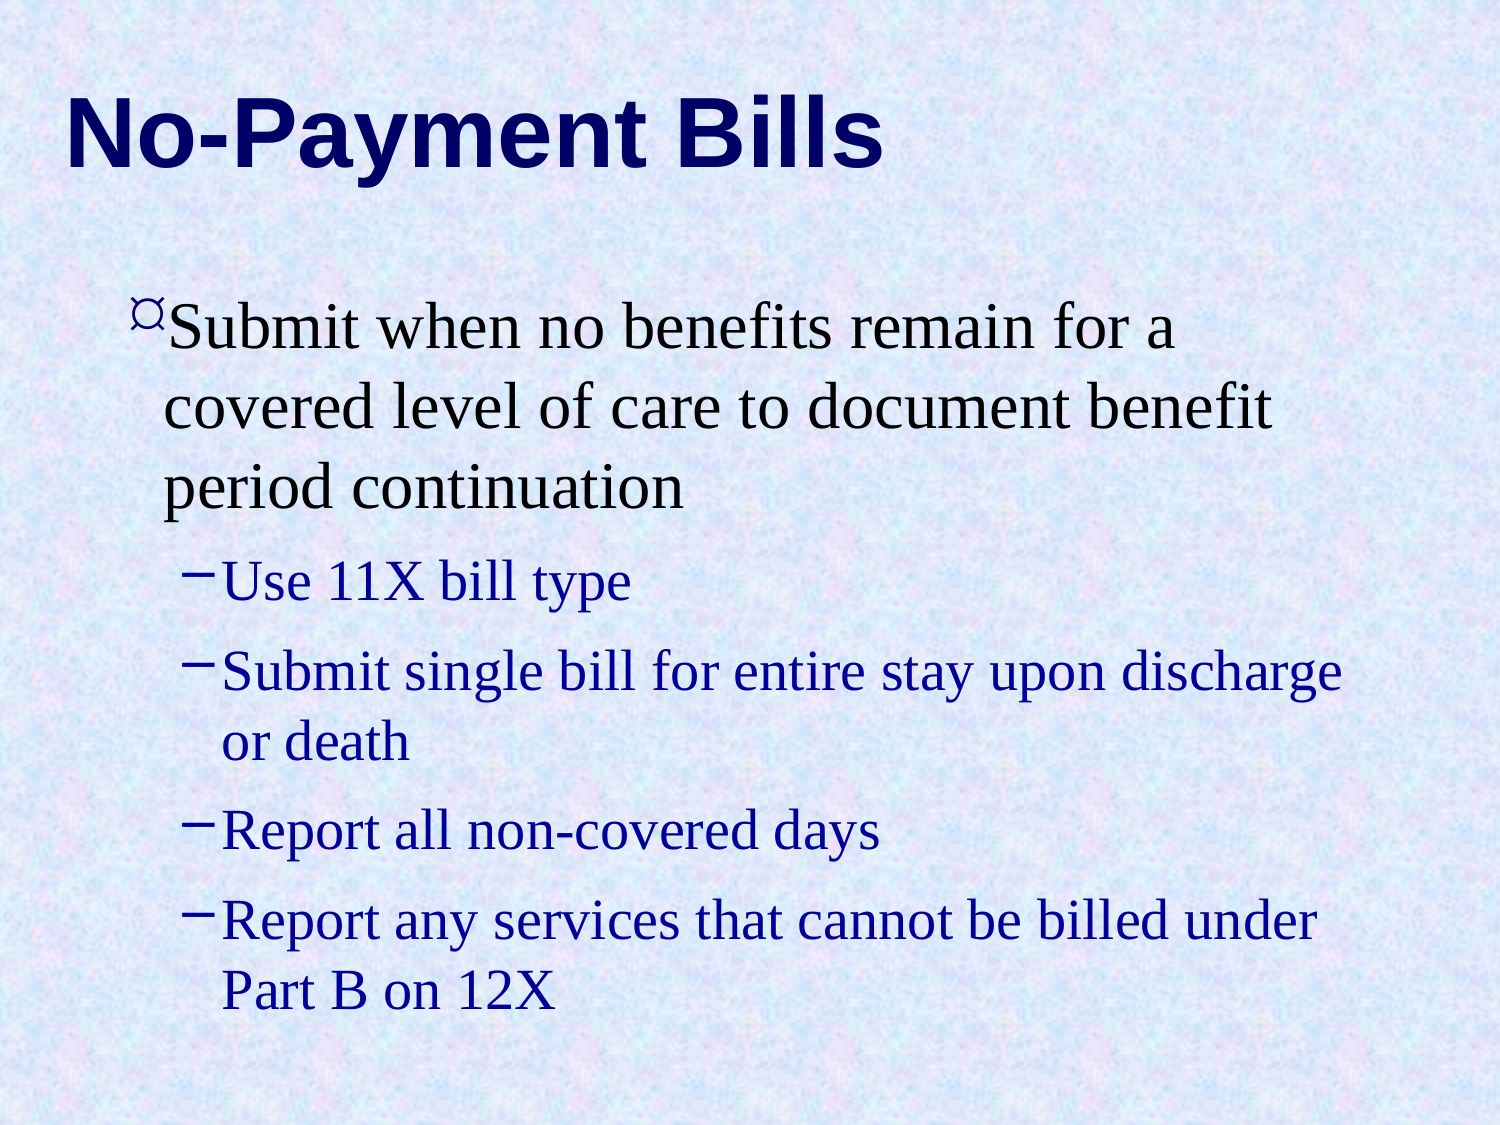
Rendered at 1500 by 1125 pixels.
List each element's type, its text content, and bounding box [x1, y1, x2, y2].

title No-Payment Bills [50, 37, 1450, 238]
list Submit when no benefits remain for a covered level of care to document benefit period continuation Use 11X bill type Submit single bill for entire stay upon discharge or death Report all non-covered days Report any services that cannot be billed under Part B on 12X [112, 275, 1375, 1050]
